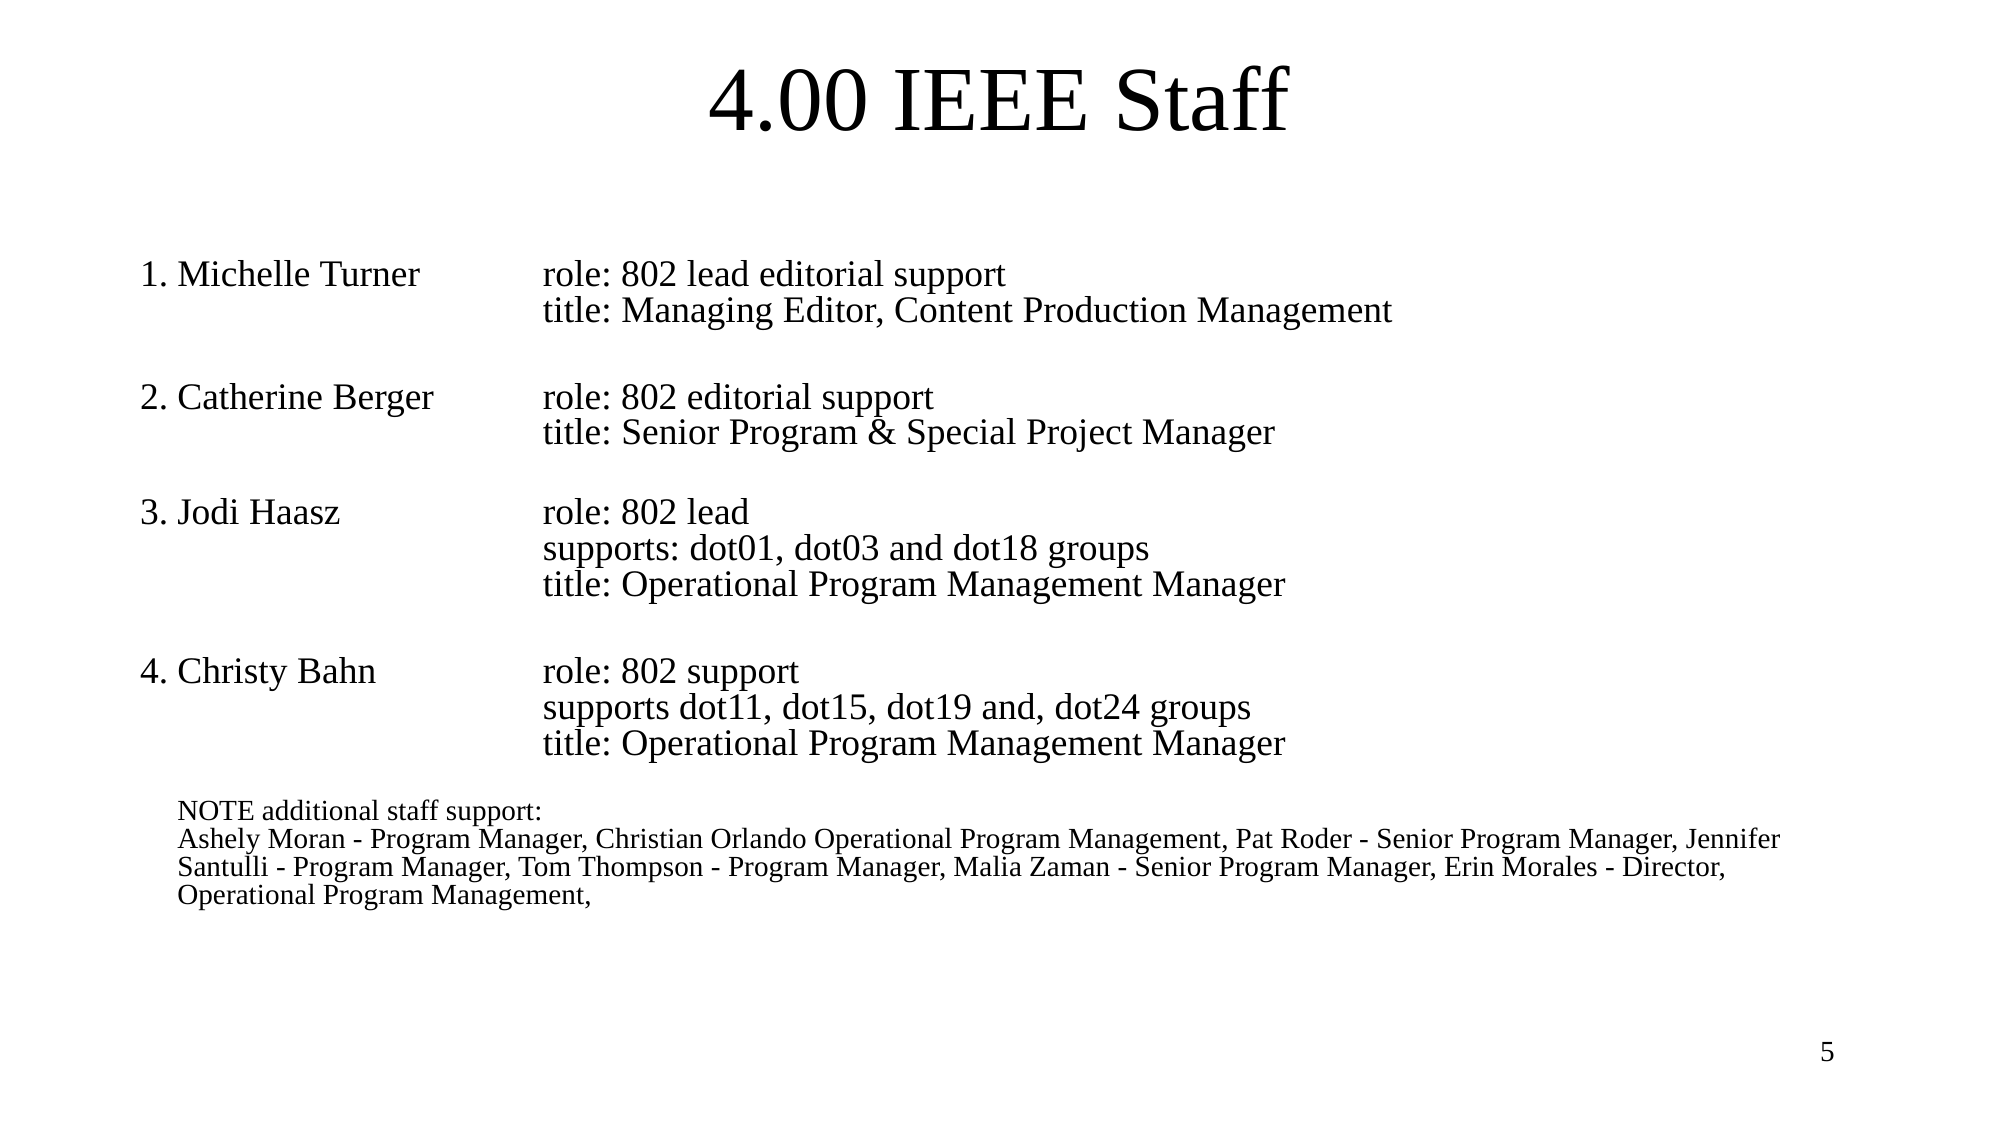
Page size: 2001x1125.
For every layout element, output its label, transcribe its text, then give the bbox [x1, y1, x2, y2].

list Michelle Turner role: 802 lead editorial support title: Managing Editor, Content Production Management Catherine Berger role: 802 editorial support title: Senior Program & Special Project Manager Jodi Haasz role: 802 lead supports: dot01, dot03 and dot18 groups title: Operational Program Management Manager Christy Bahn role: 802 support supports dot11, dot15, dot19 and, dot24 groups title: Operational Program Management Manager NOTE additional staff support: Ashely Moran - Program Manager, Christian Orlando Operational Program Management, Pat Roder - Senior Program Manager, Jennifer Santulli - Program Manager, Tom Thompson - Program Manager, Malia Zaman - Senior Program Manager, Erin Morales - Director, Operational Program Management, [124, 249, 1838, 563]
title 4.00 IEEE Staff [362, 0, 1638, 188]
slide_number 5 [1433, 1024, 1851, 1101]
